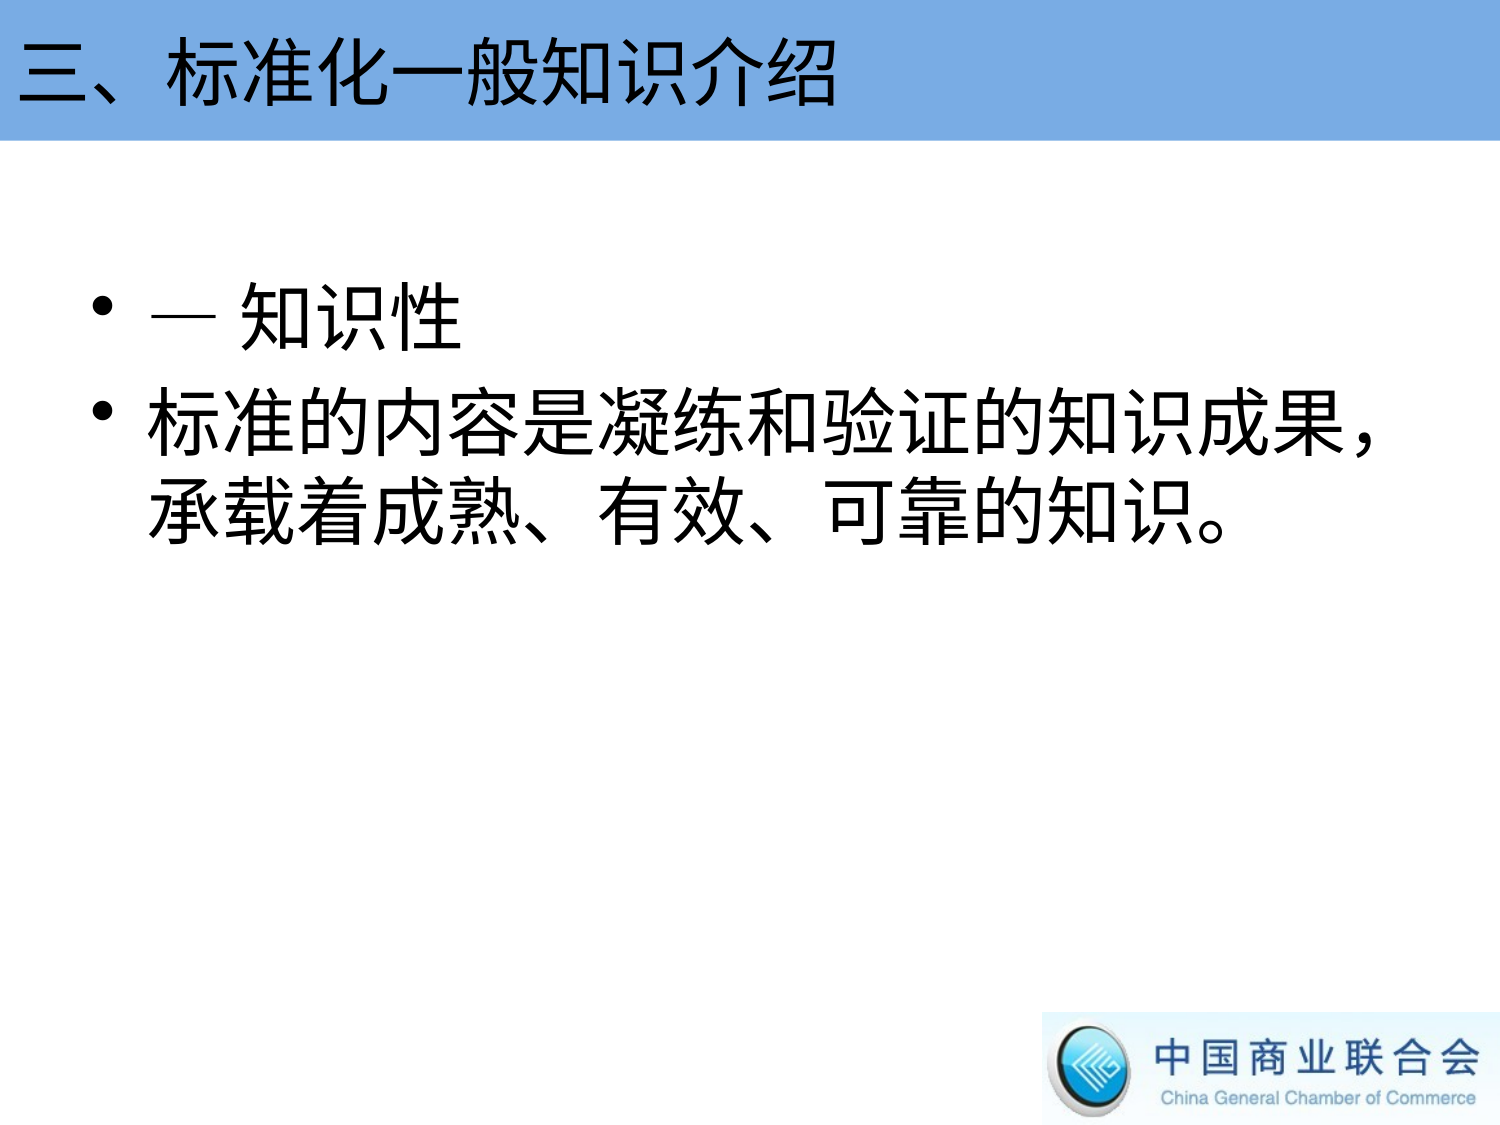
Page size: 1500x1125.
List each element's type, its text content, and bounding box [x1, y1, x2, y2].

text_box 三、标准化一般知识介绍 [0, 0, 1032, 141]
list —知识性 标准的内容是凝练和验证的知识成果，承载着成熟、有效、可靠的知识。 [74, 262, 1426, 1006]
picture [1042, 1012, 1500, 1125]
